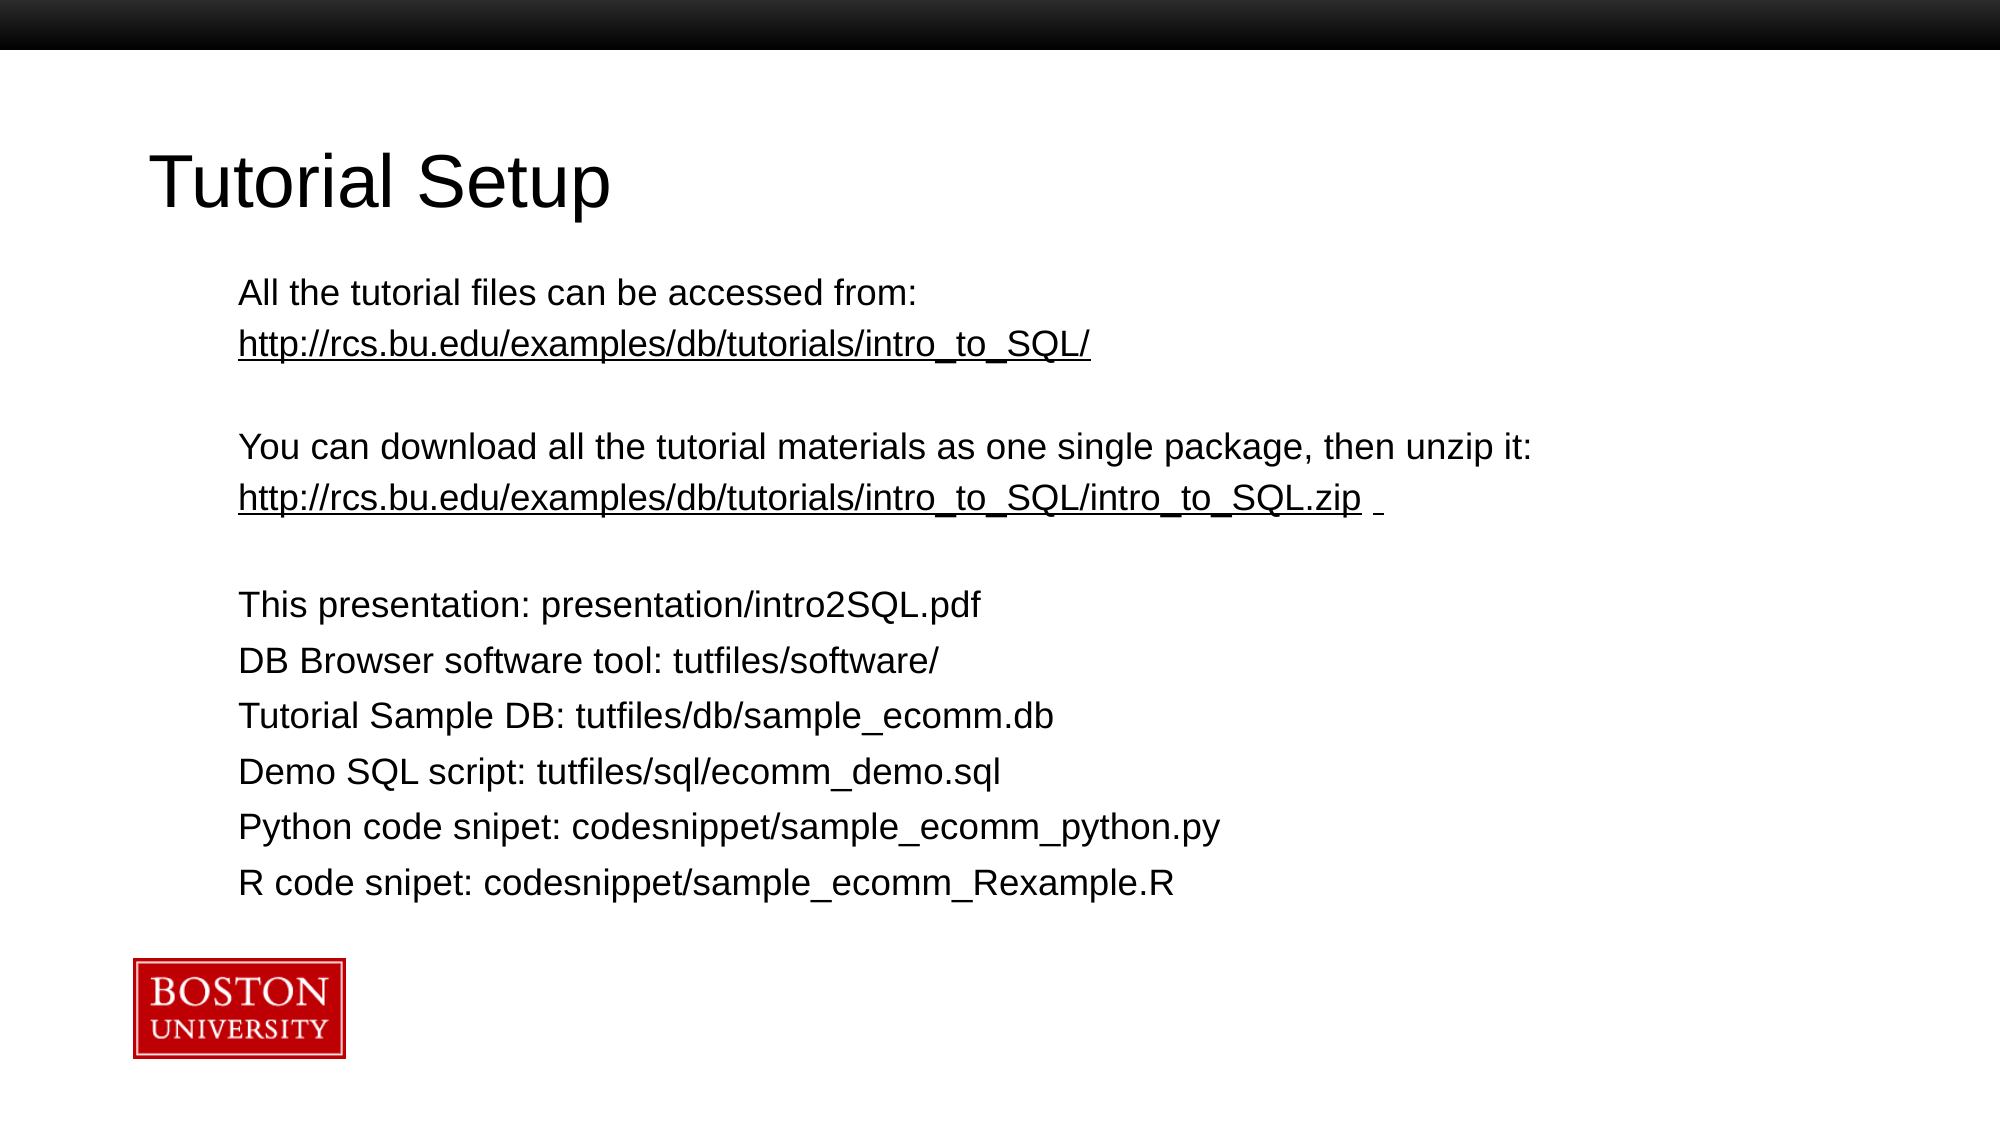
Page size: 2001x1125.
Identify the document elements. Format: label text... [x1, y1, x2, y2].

list All the tutorial files can be accessed from: http://rcs.bu.edu/examples/db/tutorials/intro_to_SQL/ You can download all the tutorial materials as one single package, then unzip it: http://rcs.bu.edu/examples/db/tutorials/intro_to_SQL/intro_to_SQL.zip This presentation: presentation/intro2SQL.pdf DB Browser software tool: tutfiles/software/ Tutorial Sample DB: tutfiles/db/sample_ecomm.db Demo SQL script: tutfiles/sql/ecomm_demo.sql Python code snipet: codesnippet/sample_ecomm_python.py R code snipet: codesnippet/sample_ecomm_Rexample.R [157, 261, 1811, 917]
picture [133, 958, 346, 1059]
title Tutorial Setup [133, 125, 1867, 238]
